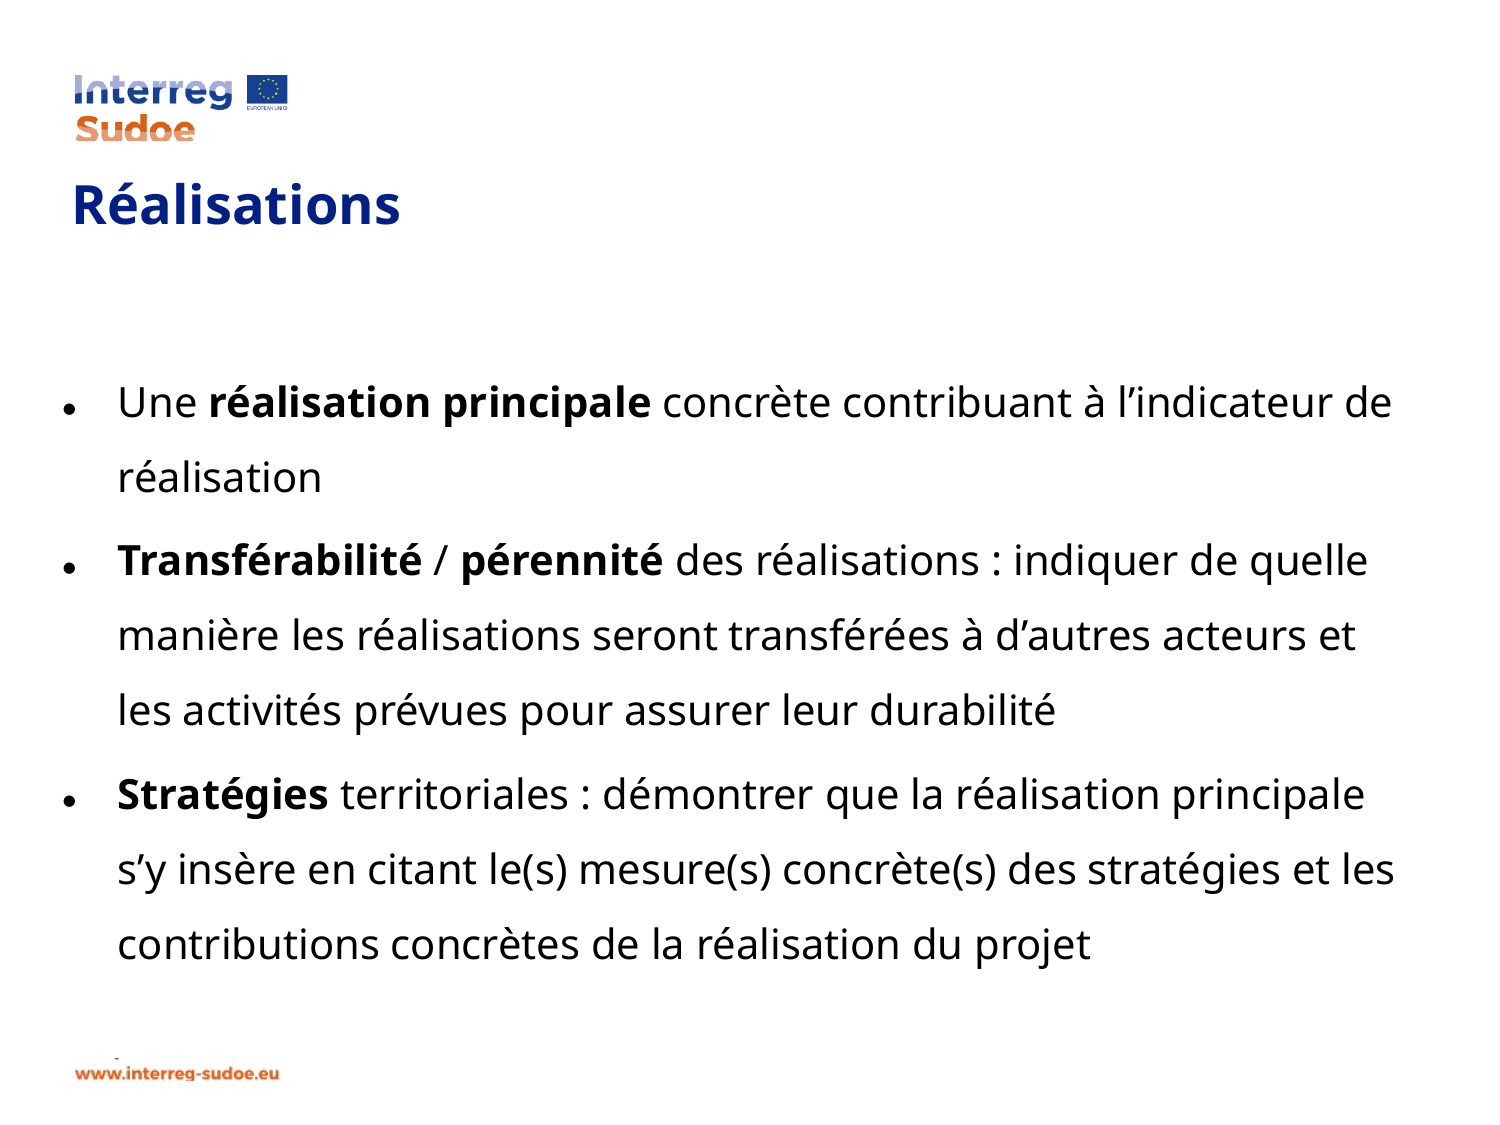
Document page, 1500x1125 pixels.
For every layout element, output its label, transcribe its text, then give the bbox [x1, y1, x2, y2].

list Une réalisation principale concrète contribuant à l’indicateur de réalisation Transférabilité / pérennité des réalisations : indiquer de quelle manière les réalisations seront transférées à d’autres acteurs et les activités prévues pour assurer leur durabilité Stratégies territoriales : démontrer que la réalisation principale s’y insère en citant le(s) mesure(s) concrète(s) des stratégies et les contributions concrètes de la réalisation du projet [55, 312, 1437, 976]
title Réalisations [56, 162, 1437, 313]
